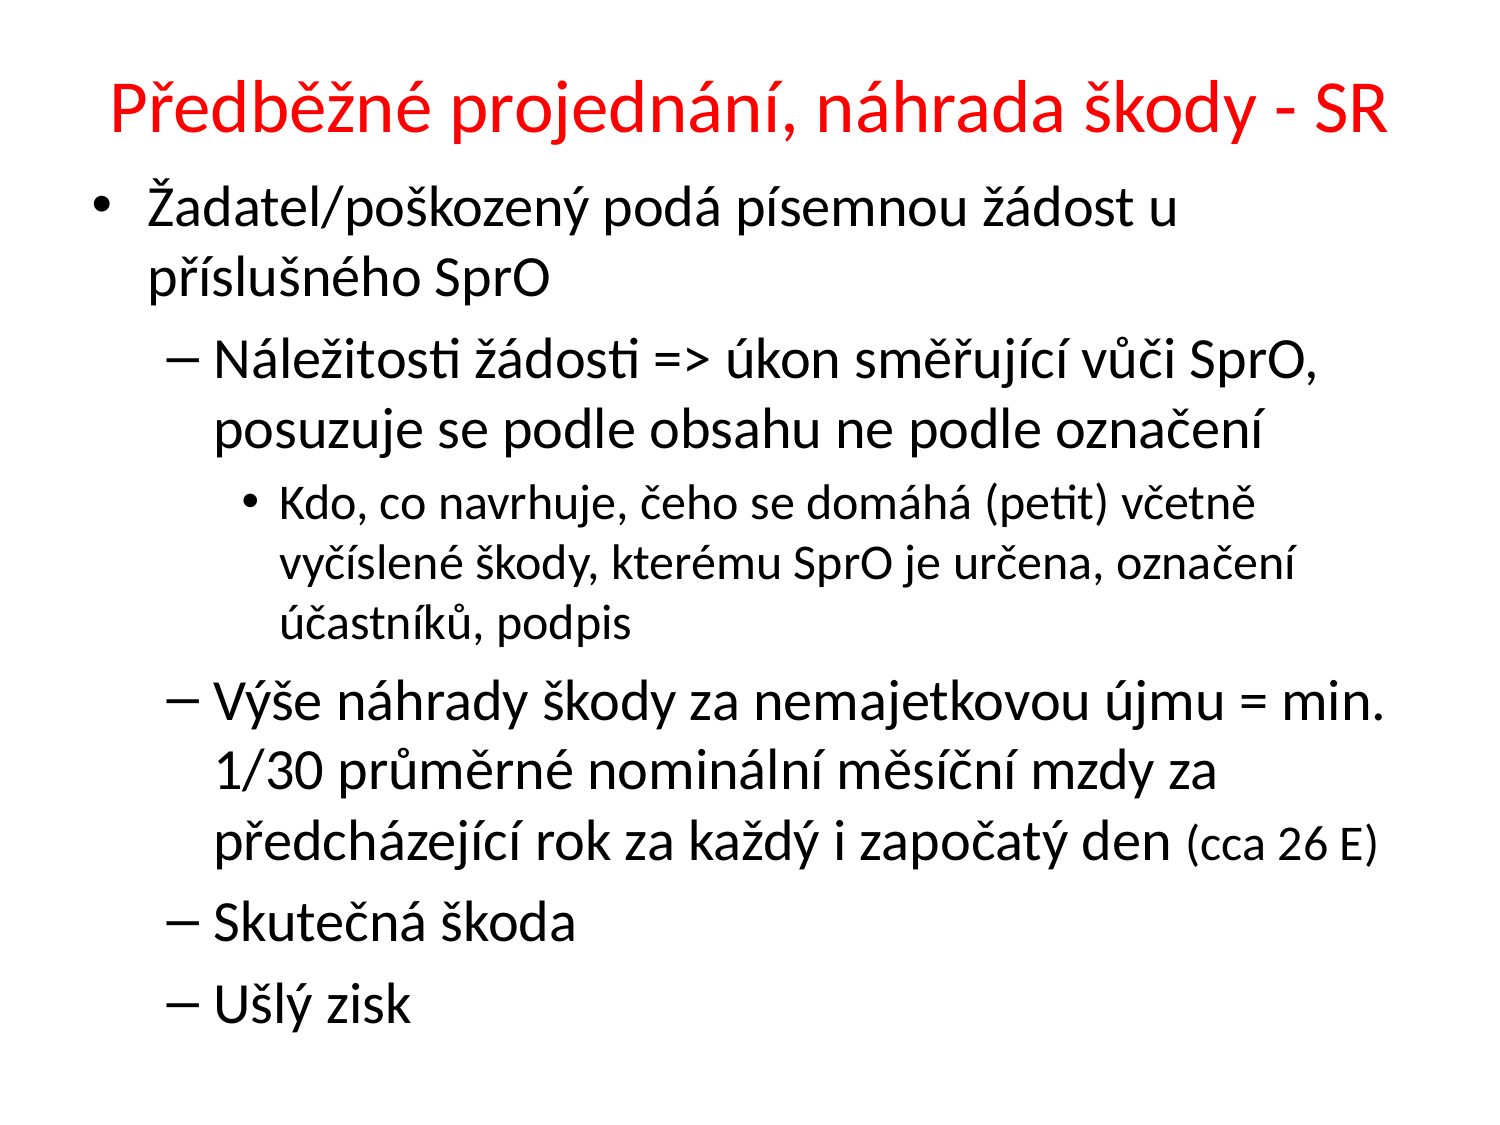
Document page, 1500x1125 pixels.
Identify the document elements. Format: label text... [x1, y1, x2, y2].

list Žadatel/poškozený podá písemnou žádost u příslušného SprO Náležitosti žádosti => úkon směřující vůči SprO, posuzuje se podle obsahu ne podle označení Kdo, co navrhuje, čeho se domáhá (petit) včetně vyčíslené škody, kterému SprO je určena, označení účastníků, podpis Výše náhrady škody za nemajetkovou újmu = min. 1/30 průměrné nominální měsíční mzdy za předcházející rok za každý i započatý den (cca 26 E) Skutečná škoda Ušlý zisk [76, 160, 1427, 1083]
title Předběžné projednání, náhrada škody - SR [75, 45, 1425, 161]
